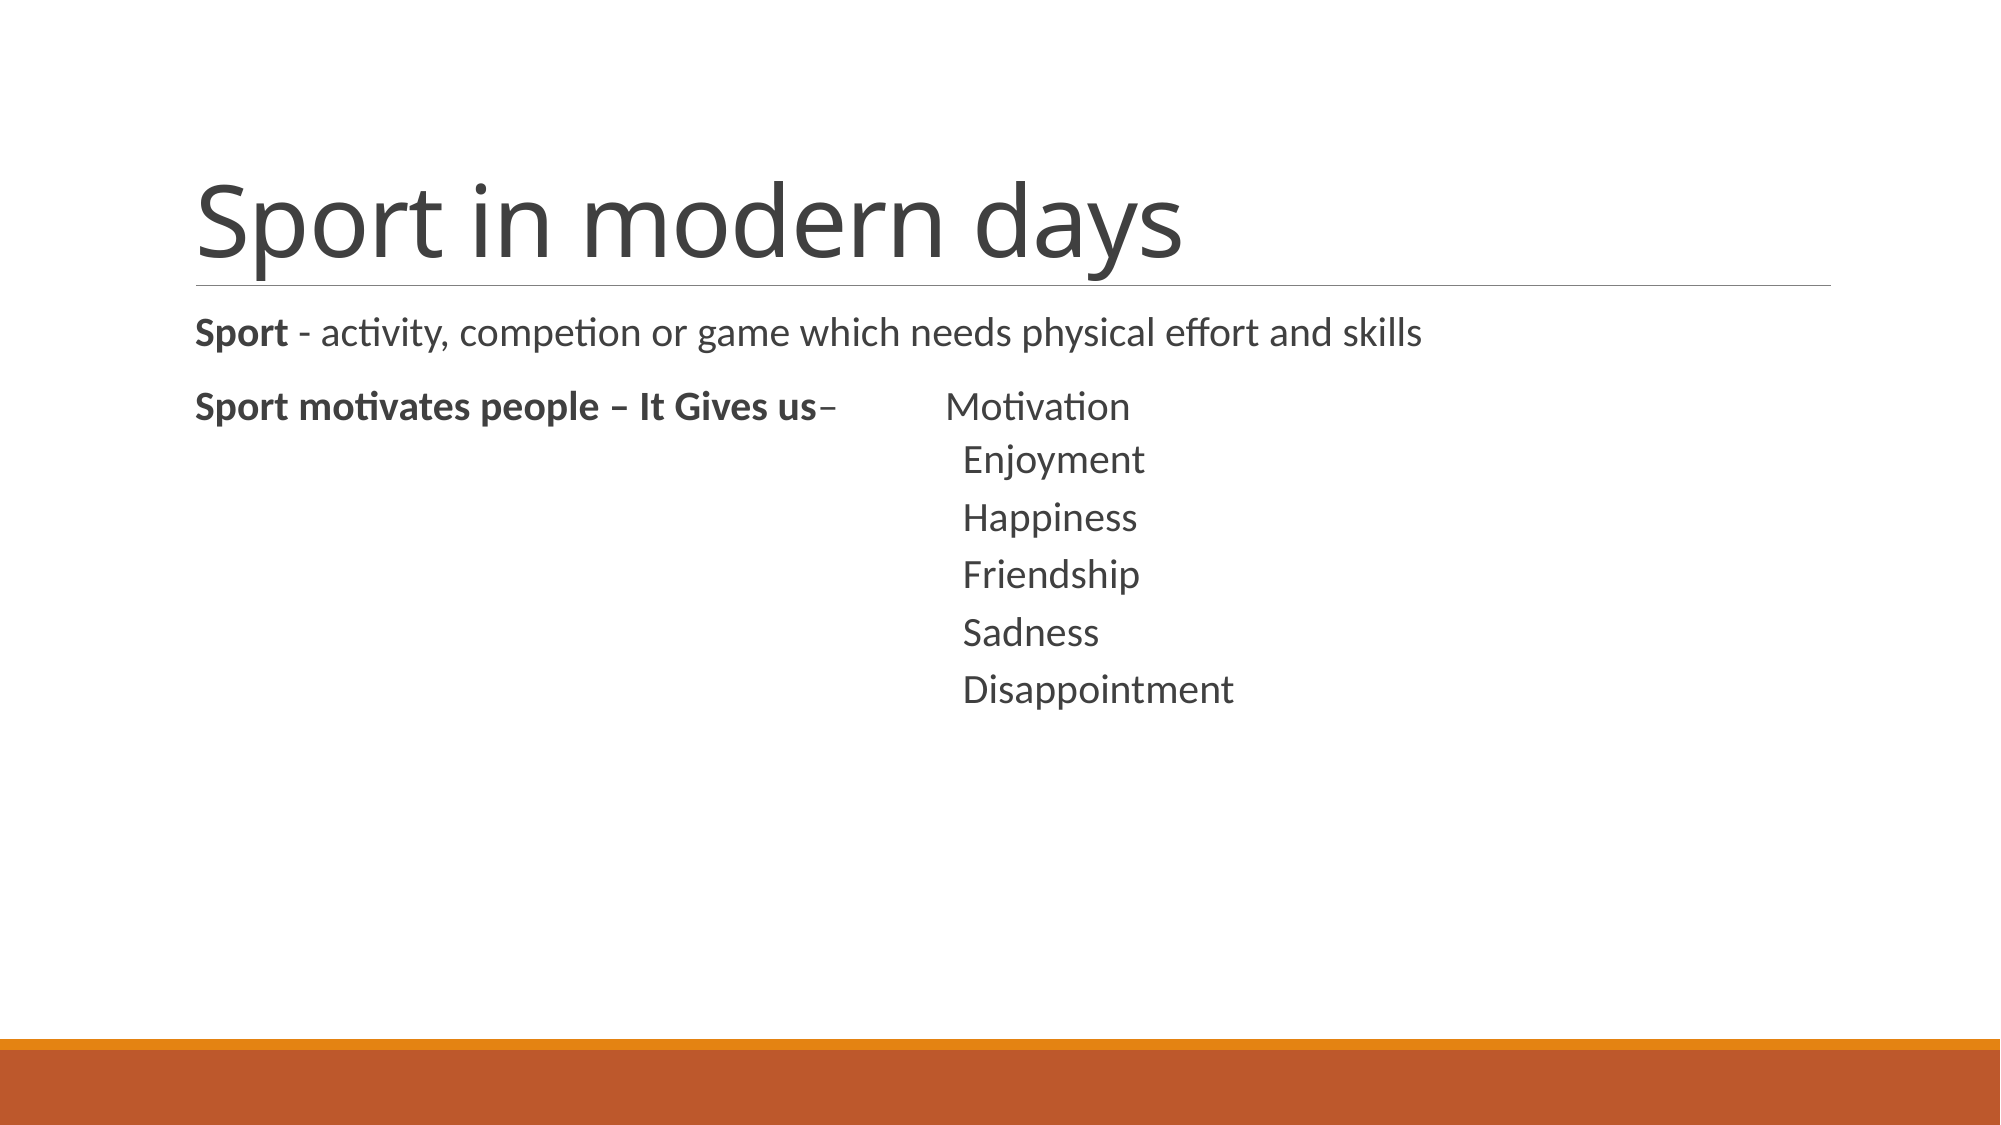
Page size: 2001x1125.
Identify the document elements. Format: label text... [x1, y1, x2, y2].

title Sport in modern days [180, 47, 1830, 285]
list Sport - activity, competion or game which needs physical effort and skills Sport motivates people – It Gives us– Motivation Enjoyment Happiness Friendship Sadness Disappointment [180, 302, 1830, 963]
